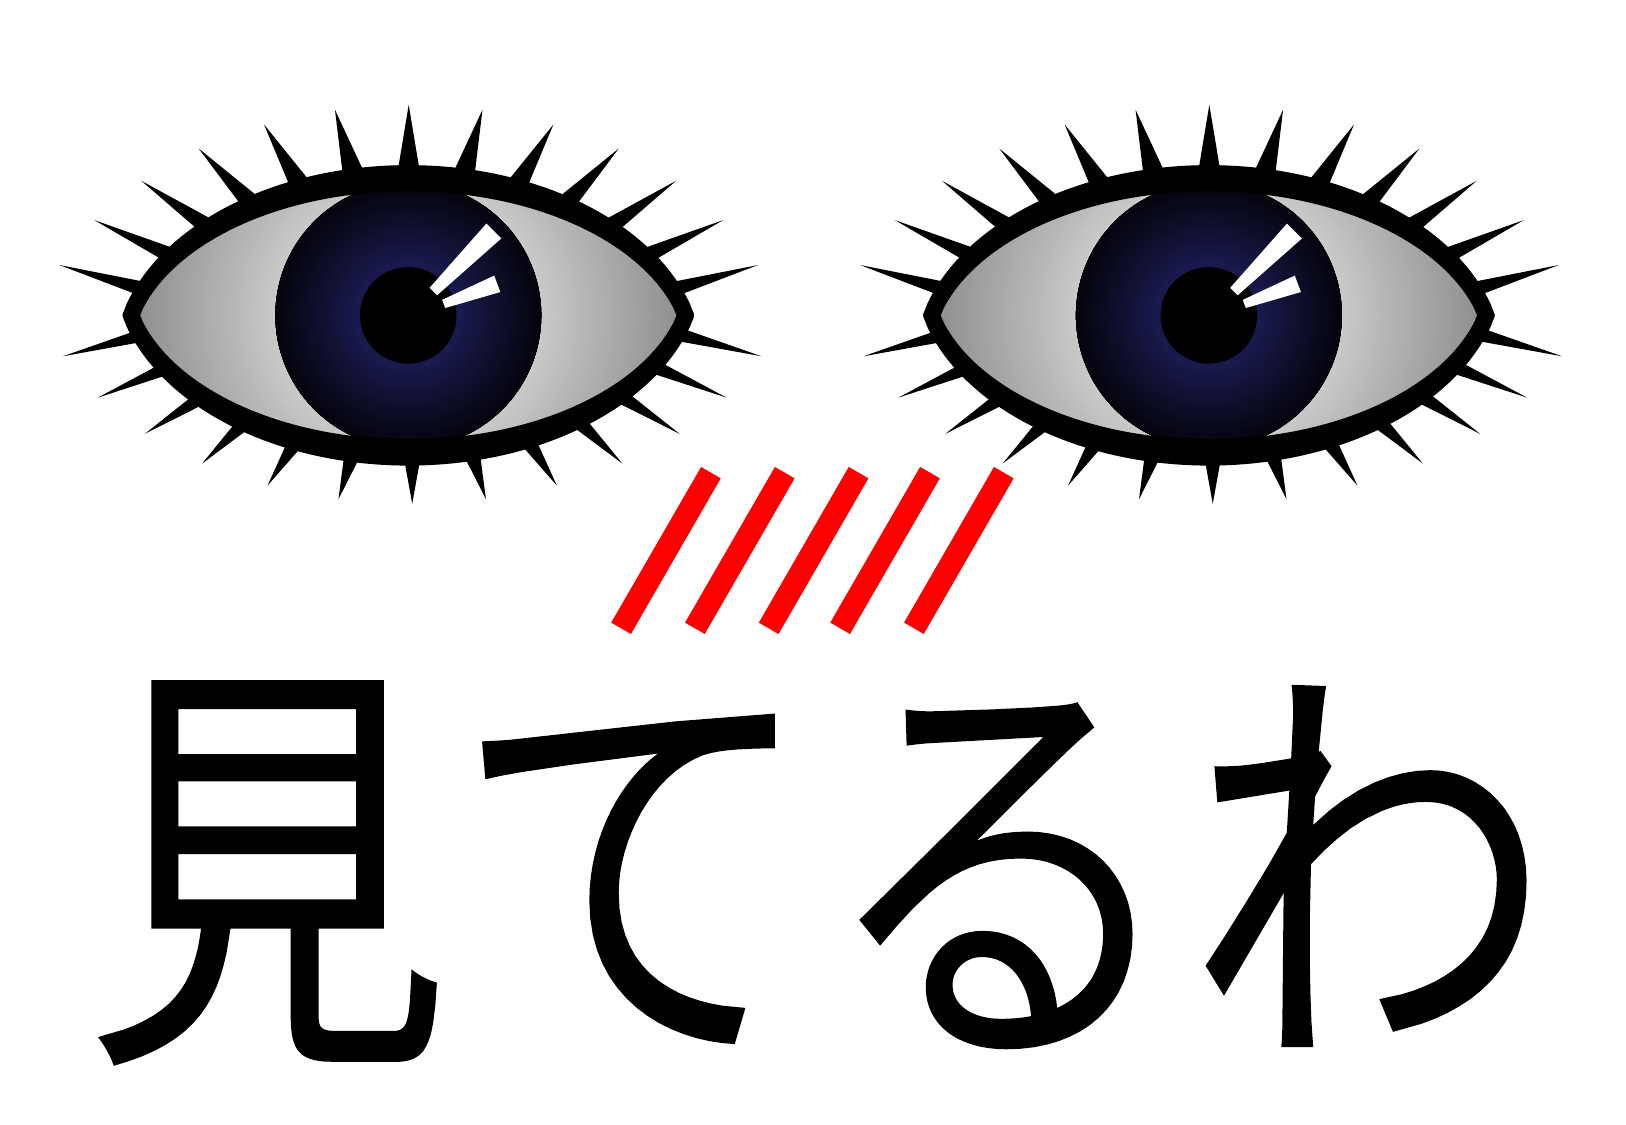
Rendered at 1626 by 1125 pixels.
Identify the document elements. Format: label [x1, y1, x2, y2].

text_box [59, 104, 1563, 641]
